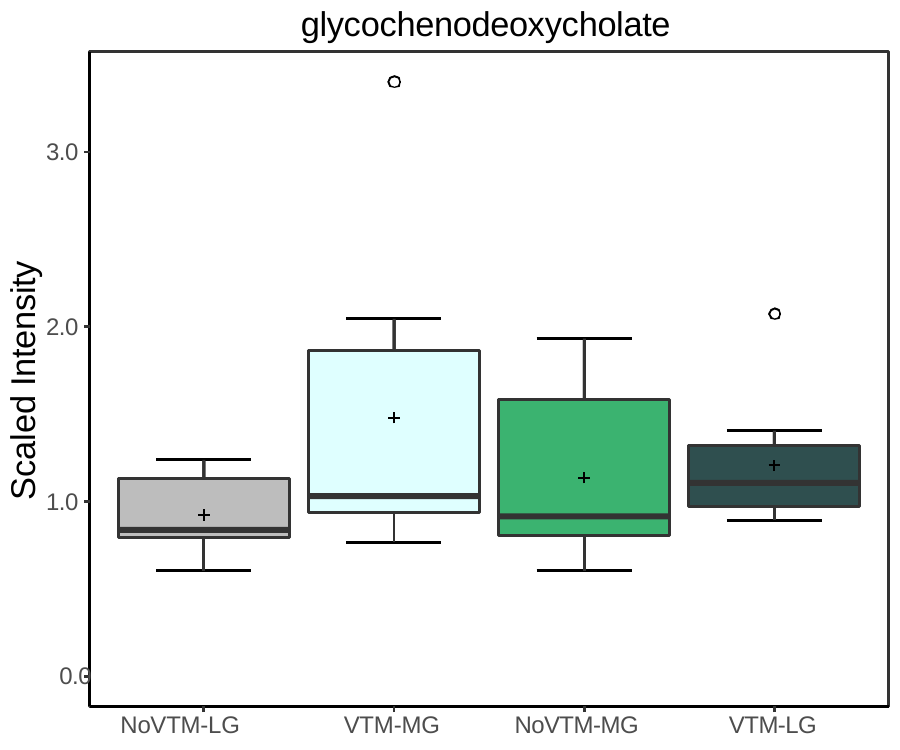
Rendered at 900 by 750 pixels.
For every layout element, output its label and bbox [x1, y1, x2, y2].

footer [57, 661, 95, 750]
text_box [298, 0, 680, 44]
text_box [44, 134, 82, 165]
slide_number [118, 713, 257, 750]
text_box [1, 256, 82, 515]
text_box [83, 50, 891, 738]
